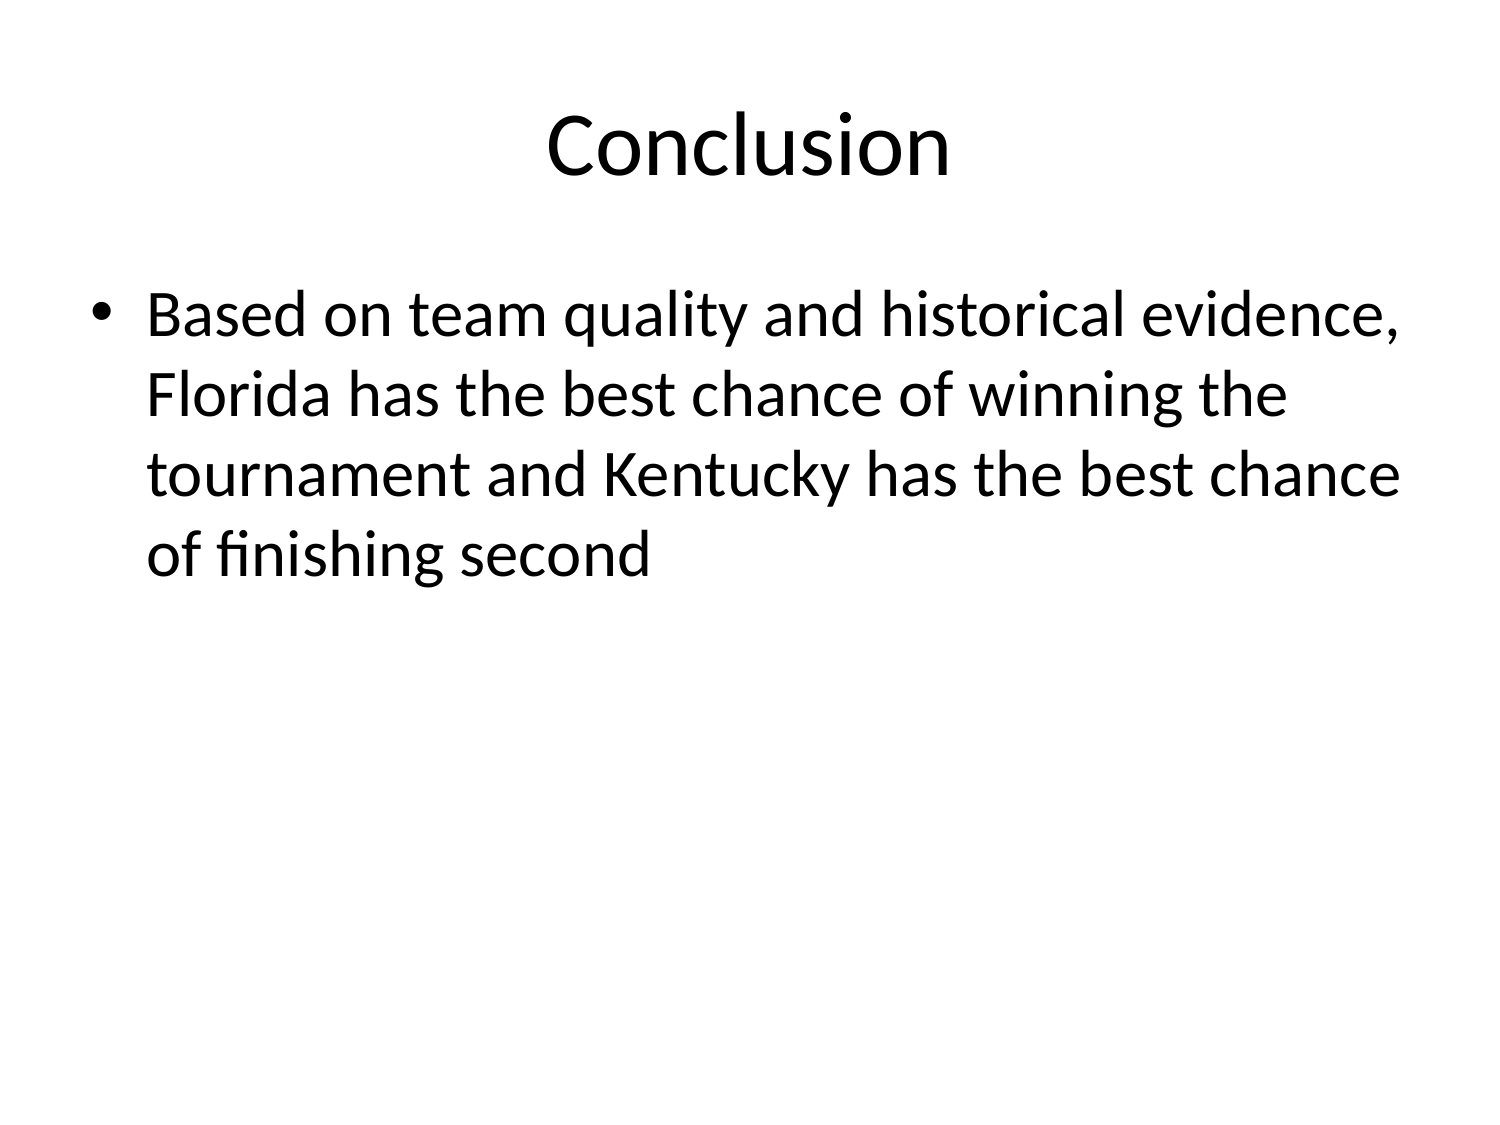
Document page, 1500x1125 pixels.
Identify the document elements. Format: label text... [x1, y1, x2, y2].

list Based on team quality and historical evidence, Florida has the best chance of winning the tournament and Kentucky has the best chance of finishing second [75, 262, 1425, 1005]
title Conclusion [75, 45, 1425, 233]
